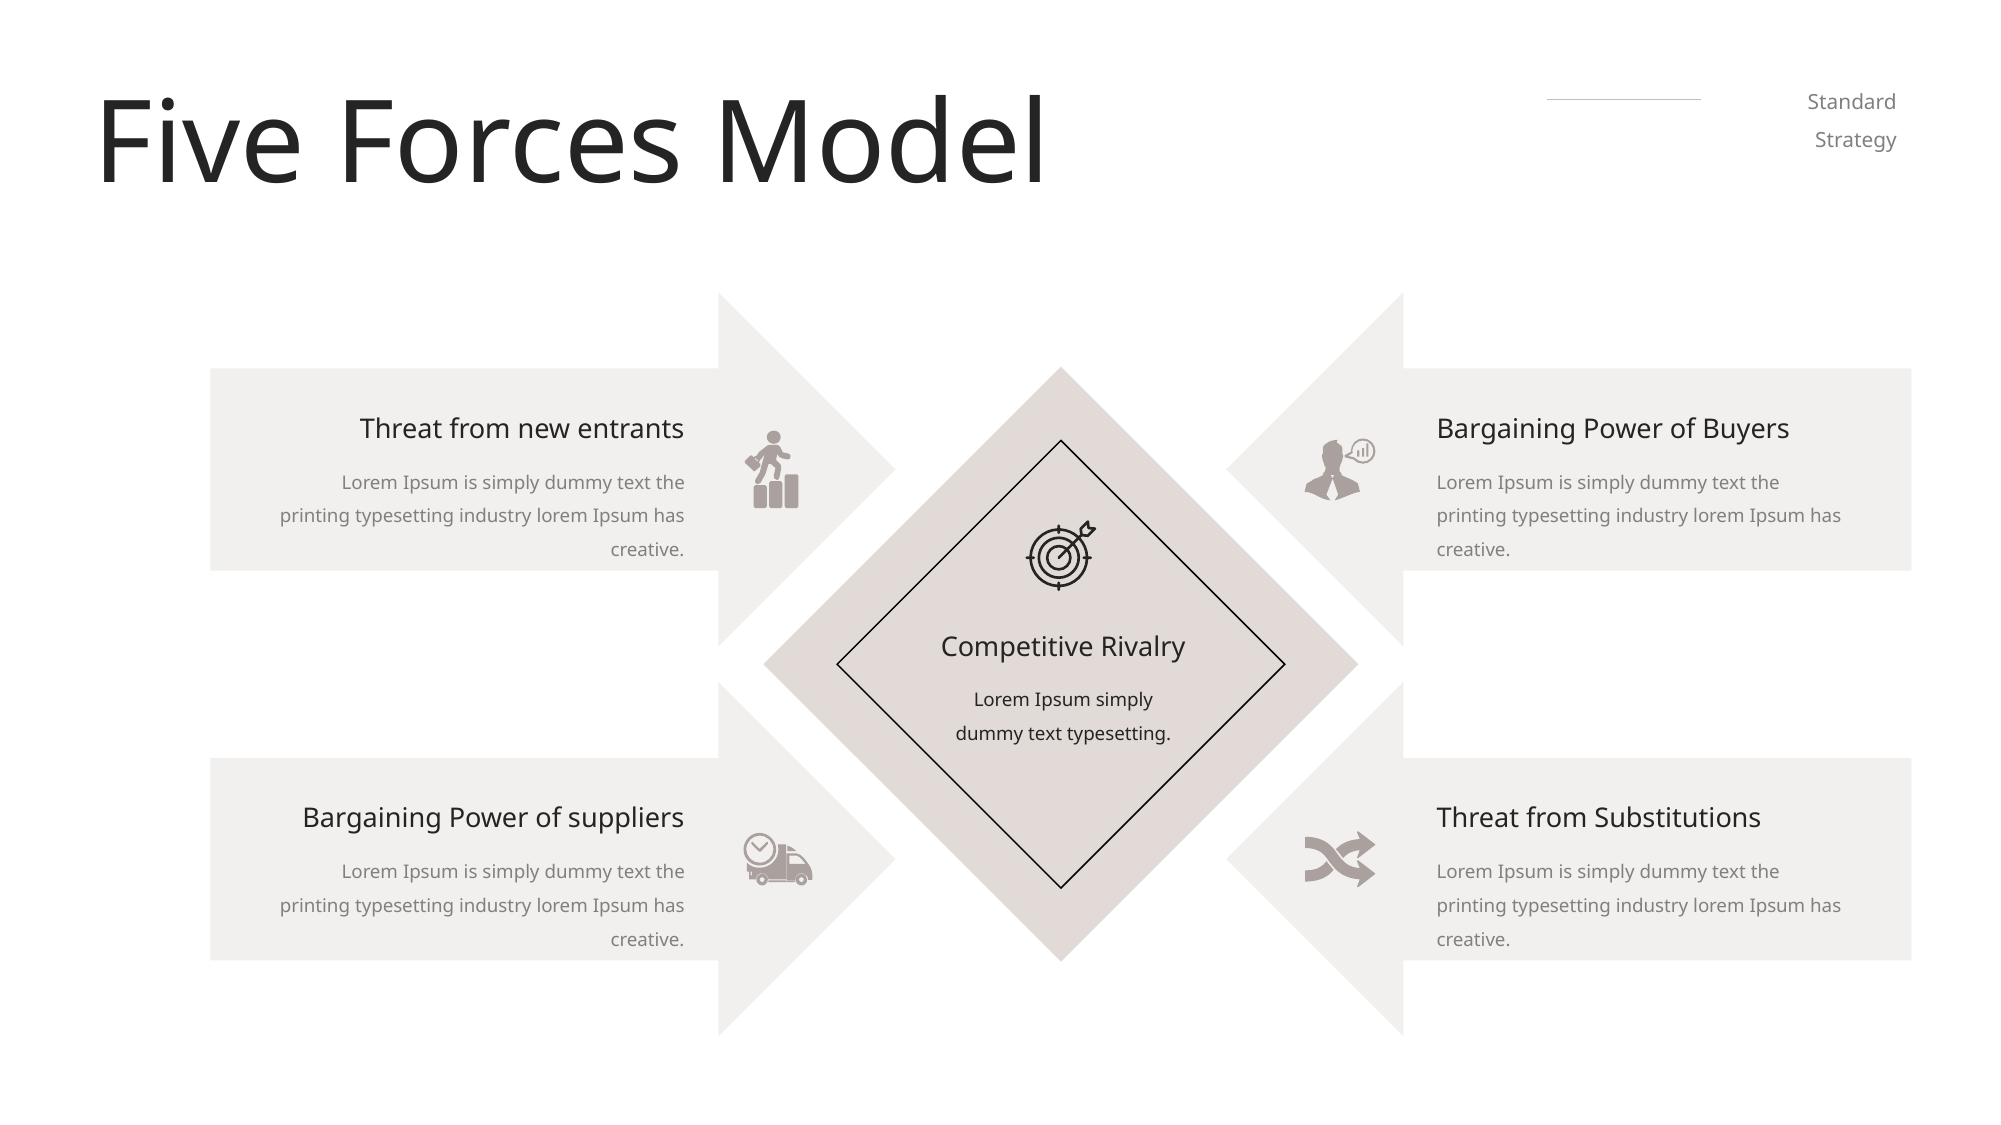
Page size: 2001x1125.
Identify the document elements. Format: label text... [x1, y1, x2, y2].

text_box Bargaining Power of suppliers [255, 793, 699, 841]
text_box Lorem Ipsum is simply dummy text the printing typesetting industry lorem Ipsum has creative. [255, 451, 699, 568]
text_box [1025, 520, 1097, 592]
text_box [762, 365, 1360, 964]
text_box [1224, 679, 1913, 1039]
text_box Threat from new entrants [255, 403, 699, 451]
text_box Lorem Ipsum is simply dummy text the printing typesetting industry lorem Ipsum has creative. [1421, 451, 1866, 568]
text_box [835, 438, 1287, 890]
text_box [744, 430, 791, 509]
text_box Lorem Ipsum is simply dummy text the printing typesetting industry lorem Ipsum has creative. [1421, 841, 1866, 958]
text_box [784, 474, 799, 509]
text_box [1305, 831, 1376, 888]
text_box Bargaining Power of Buyers [1421, 403, 1866, 451]
text_box Lorem Ipsum simply dummy text typesetting. [924, 669, 1203, 752]
text_box Five Forces Model [79, 61, 1130, 214]
text_box [743, 832, 813, 886]
text_box [209, 289, 897, 650]
text_box Lorem Ipsum is simply dummy text the printing typesetting industry lorem Ipsum has creative. [255, 841, 699, 958]
text_box Standard Strategy [1720, 69, 1912, 159]
text_box Competitive Rivalry [884, 621, 1242, 669]
text_box [209, 679, 897, 1039]
text_box Threat from Substitutions [1421, 793, 1866, 841]
text_box [1224, 289, 1913, 650]
text_box [1304, 438, 1376, 501]
